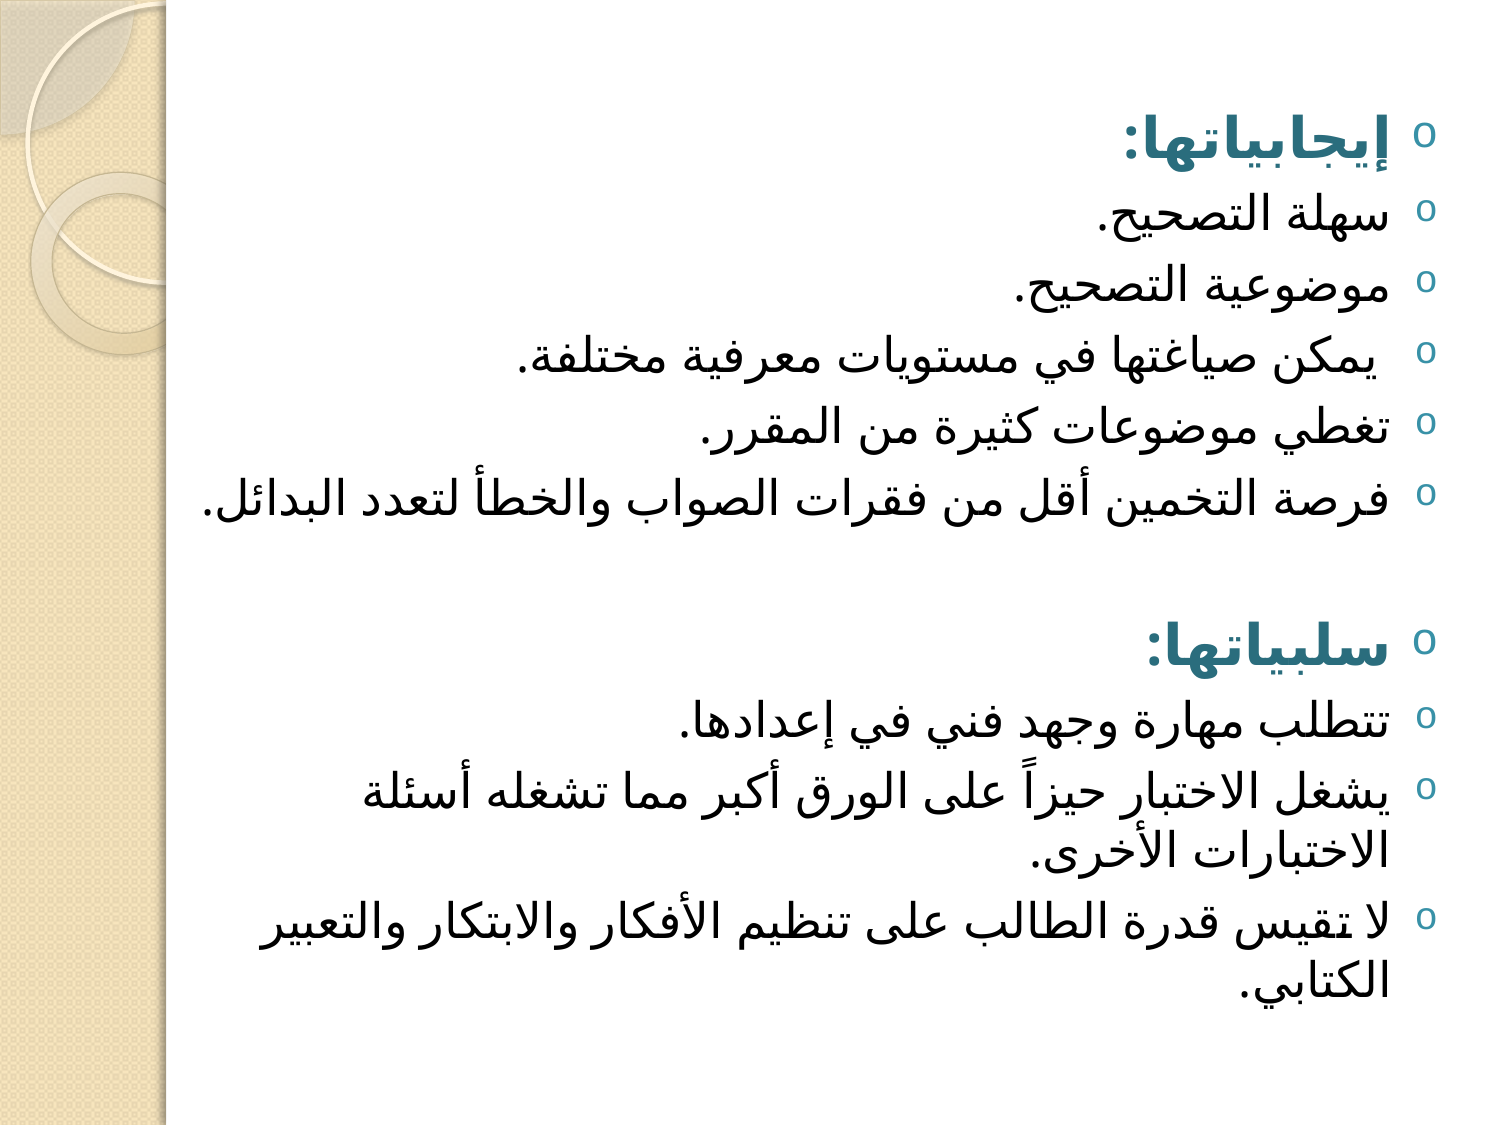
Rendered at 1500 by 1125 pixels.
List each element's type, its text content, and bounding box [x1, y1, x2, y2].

list إيجابياتها: سهلة التصحيح. موضوعية التصحيح. يمكن صياغتها في مستويات معرفية مختلفة. تغطي موضوعات كثيرة من المقرر. فرصة التخمين أقل من فقرات الصواب والخطأ لتعدد البدائل. سلبياتها: تتطلب مهارة وجهد فني في إعدادها. يشغل الاختبار حيزاً على الورق أكبر مما تشغله أسئلة الاختبارات الأخرى. لا تقيس قدرة الطالب على تنظيم الأفكار والابتكار والتعبير الكتابي. [183, 93, 1466, 1025]
